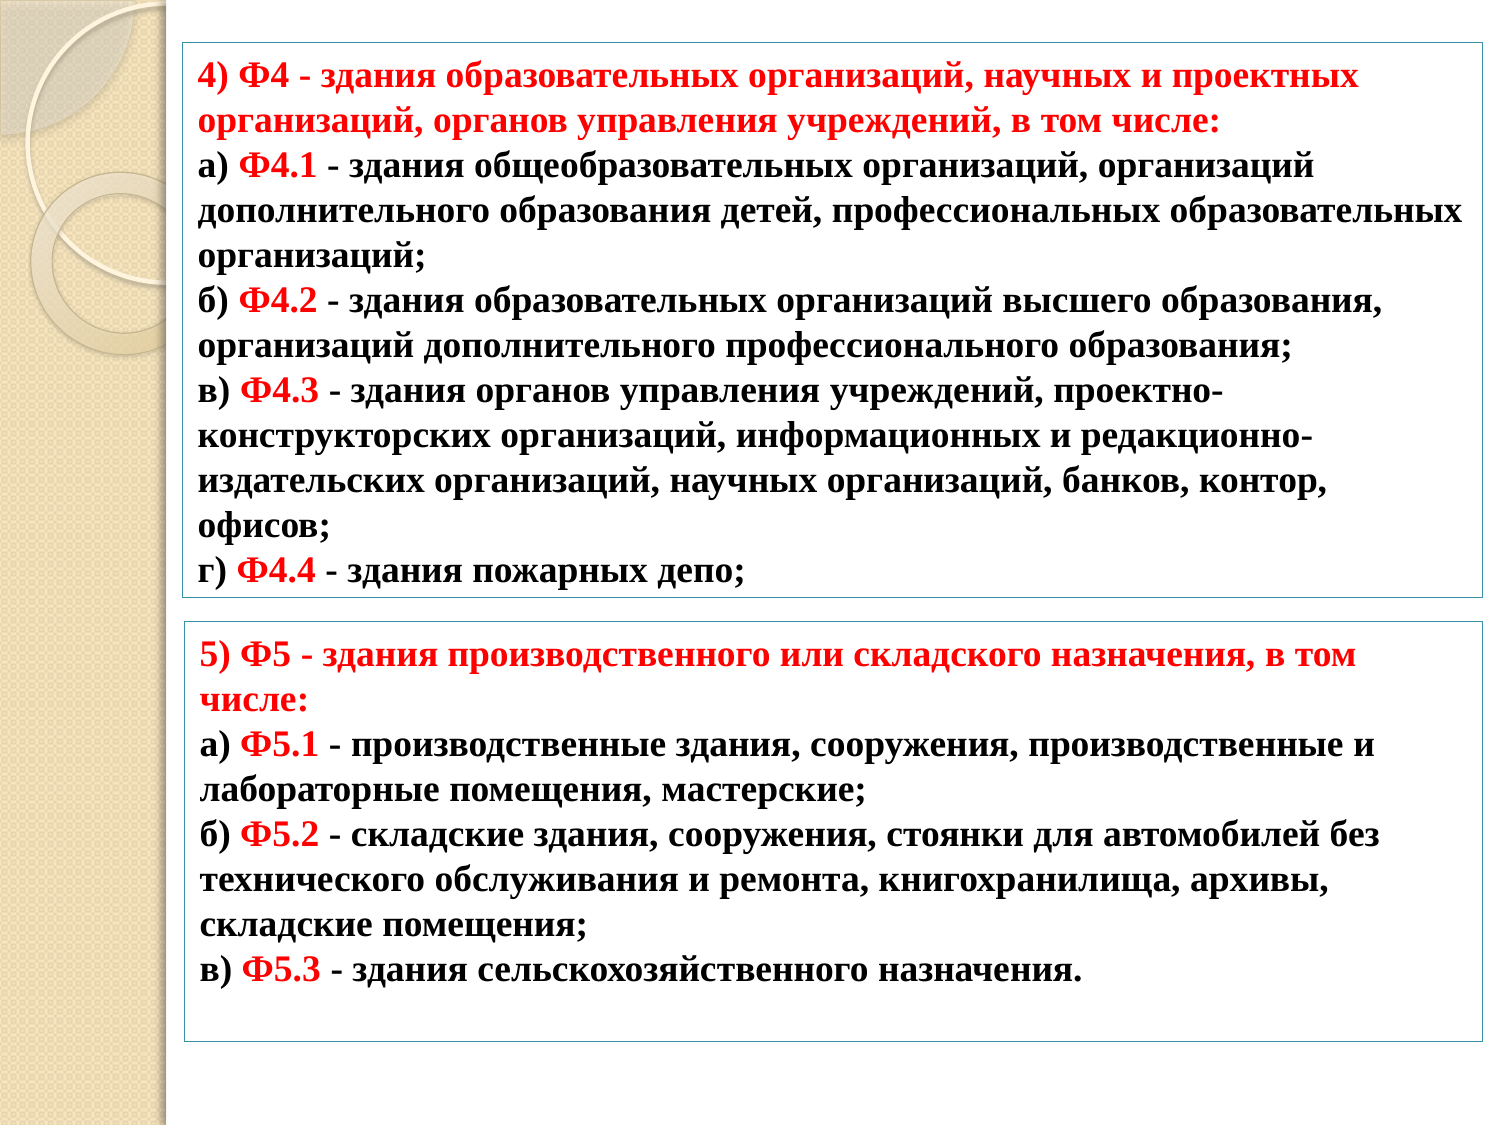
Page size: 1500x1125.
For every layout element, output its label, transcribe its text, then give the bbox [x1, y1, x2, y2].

text_box 5) Ф5 - здания производственного или складского назначения, в том числе: а) Ф5.1 - производственные здания, сооружения, производственные и лабораторные помещения, мастерские; б) Ф5.2 - складские здания, сооружения, стоянки для автомобилей без технического обслуживания и ремонта, книгохранилища, архивы, складские помещения; в) Ф5.3 - здания сельскохозяйственного назначения. [184, 621, 1483, 1042]
text_box 4) Ф4 - здания образовательных организаций, научных и проектных организаций, органов управления учреждений, в том числе: а) Ф4.1 - здания общеобразовательных организаций, организаций дополнительного образования детей, профессиональных образовательных организаций; б) Ф4.2 - здания образовательных организаций высшего образования, организаций дополнительного профессионального образования; в) Ф4.3 - здания органов управления учреждений, проектно-конструкторских организаций, информационных и редакционно-издательских организаций, научных организаций, банков, контор, офисов; г) Ф4.4 - здания пожарных депо; [182, 42, 1483, 598]
